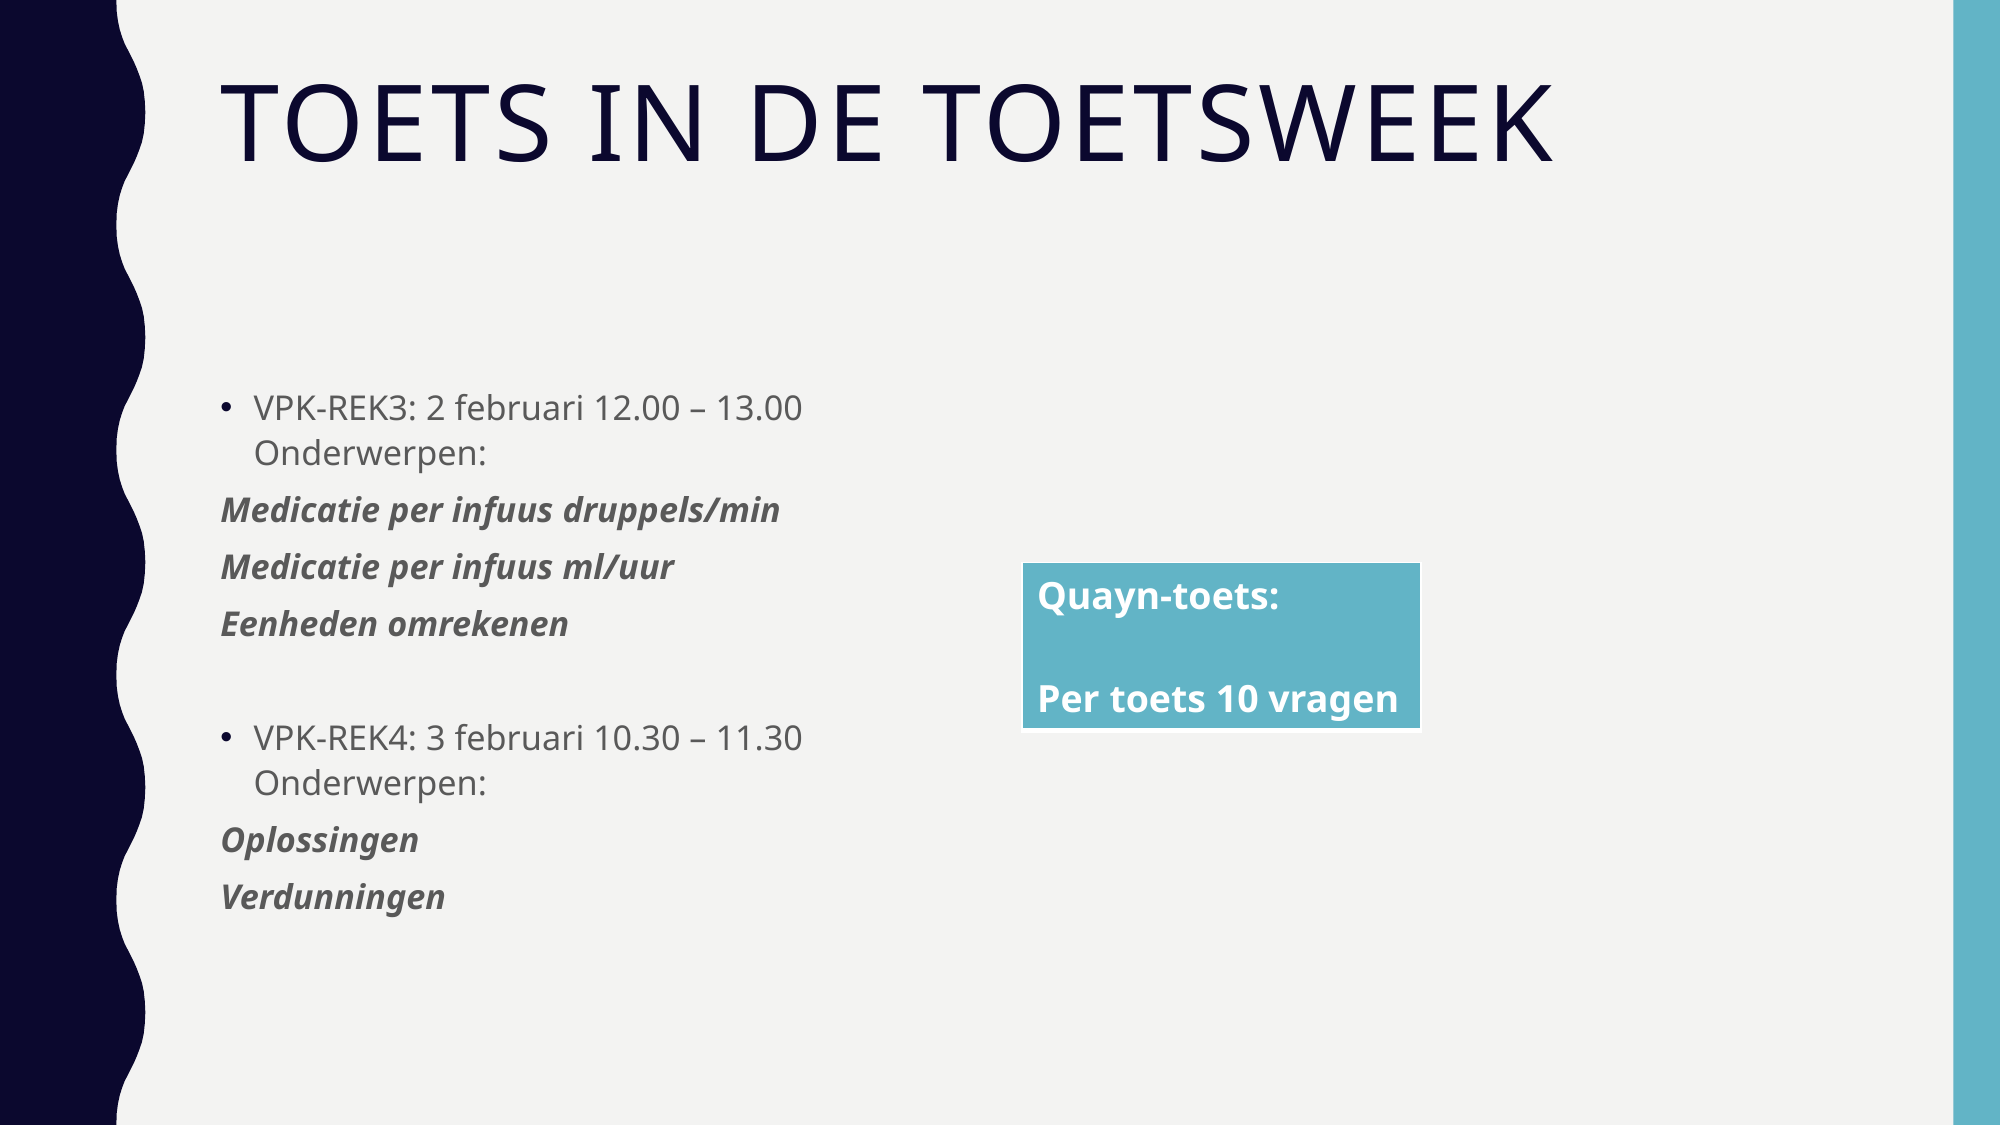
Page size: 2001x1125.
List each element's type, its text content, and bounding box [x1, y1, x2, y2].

table_header Quayn-toets: Per toets 10 vragen [1023, 563, 1420, 728]
title Toets in de toetsweek [205, 62, 1875, 308]
list VPK-REK3: 2 februari 12.00 – 13.00 Onderwerpen: Medicatie per infuus druppels/min Medicatie per infuus ml/uur Eenheden omrekenen VPK-REK4: 3 februari 10.30 – 11.30 Onderwerpen: Oplossingen Verdunningen [205, 375, 1875, 1074]
